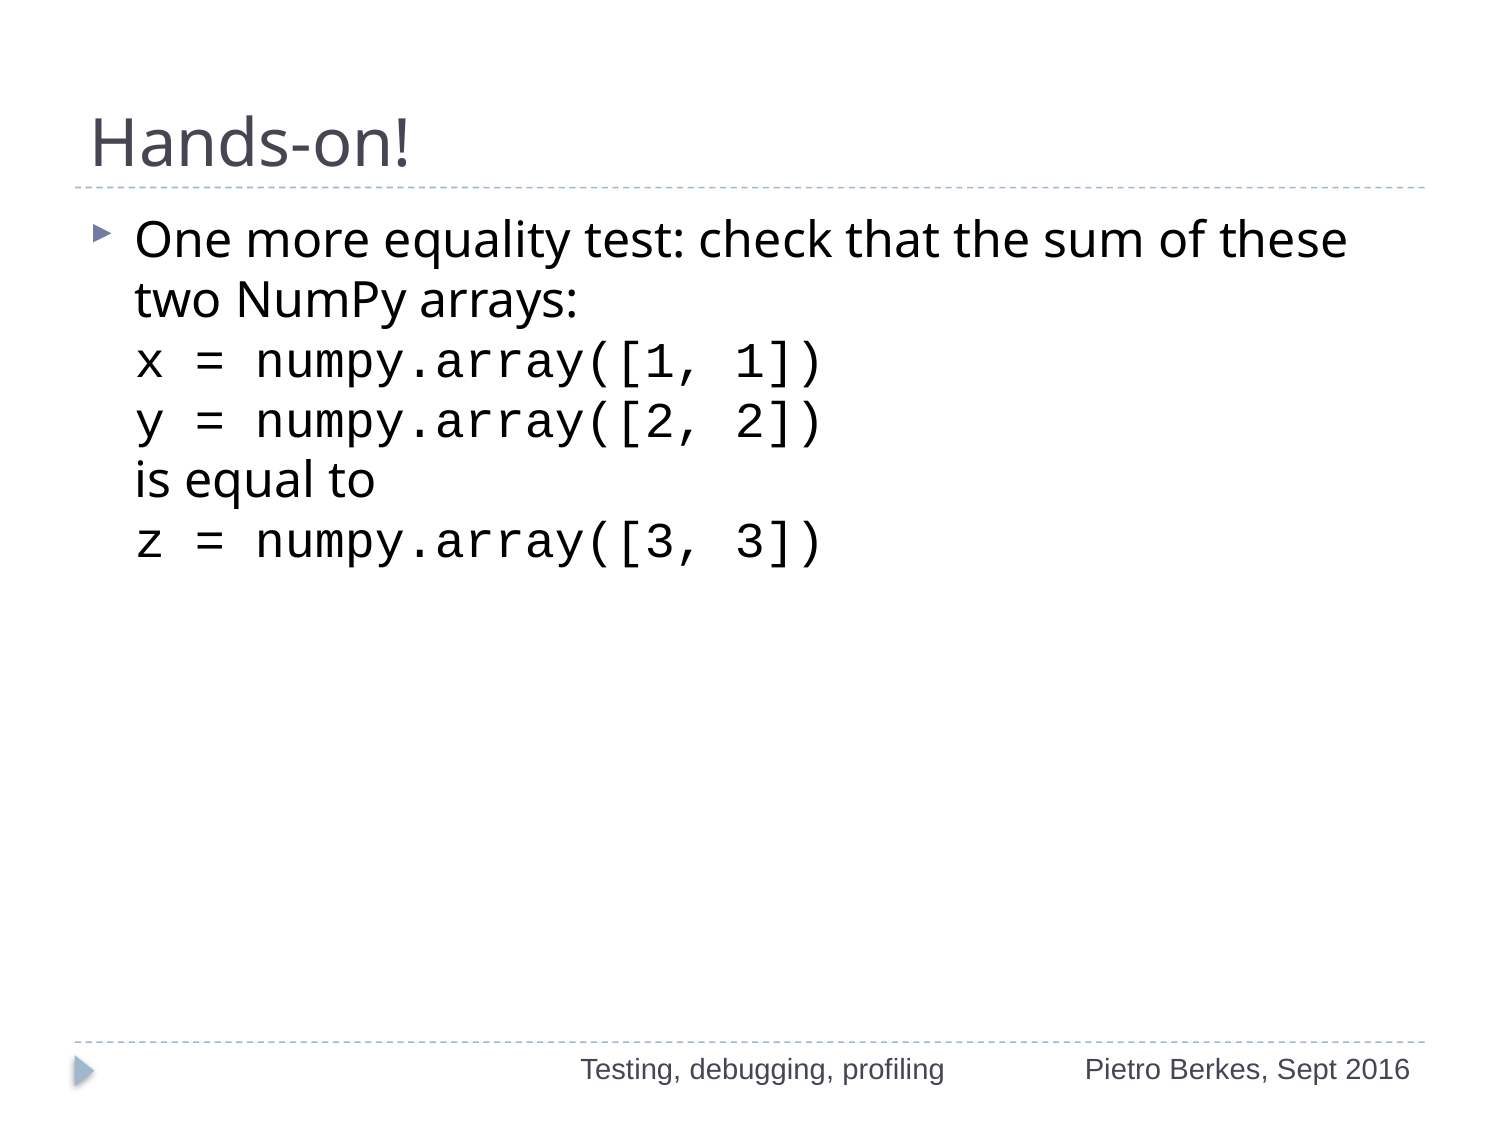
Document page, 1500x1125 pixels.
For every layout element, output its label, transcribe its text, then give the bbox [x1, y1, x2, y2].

list One more equality test: check that the sum of these two NumPy arrays: x = numpy.array([1, 1]) y = numpy.array([2, 2]) is equal to z = numpy.array([3, 3]) [75, 200, 1425, 1010]
footer Testing, debugging, profiling [475, 1042, 1051, 1103]
title Hands-on! [75, 24, 1425, 188]
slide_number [1051, 1042, 1426, 1103]
